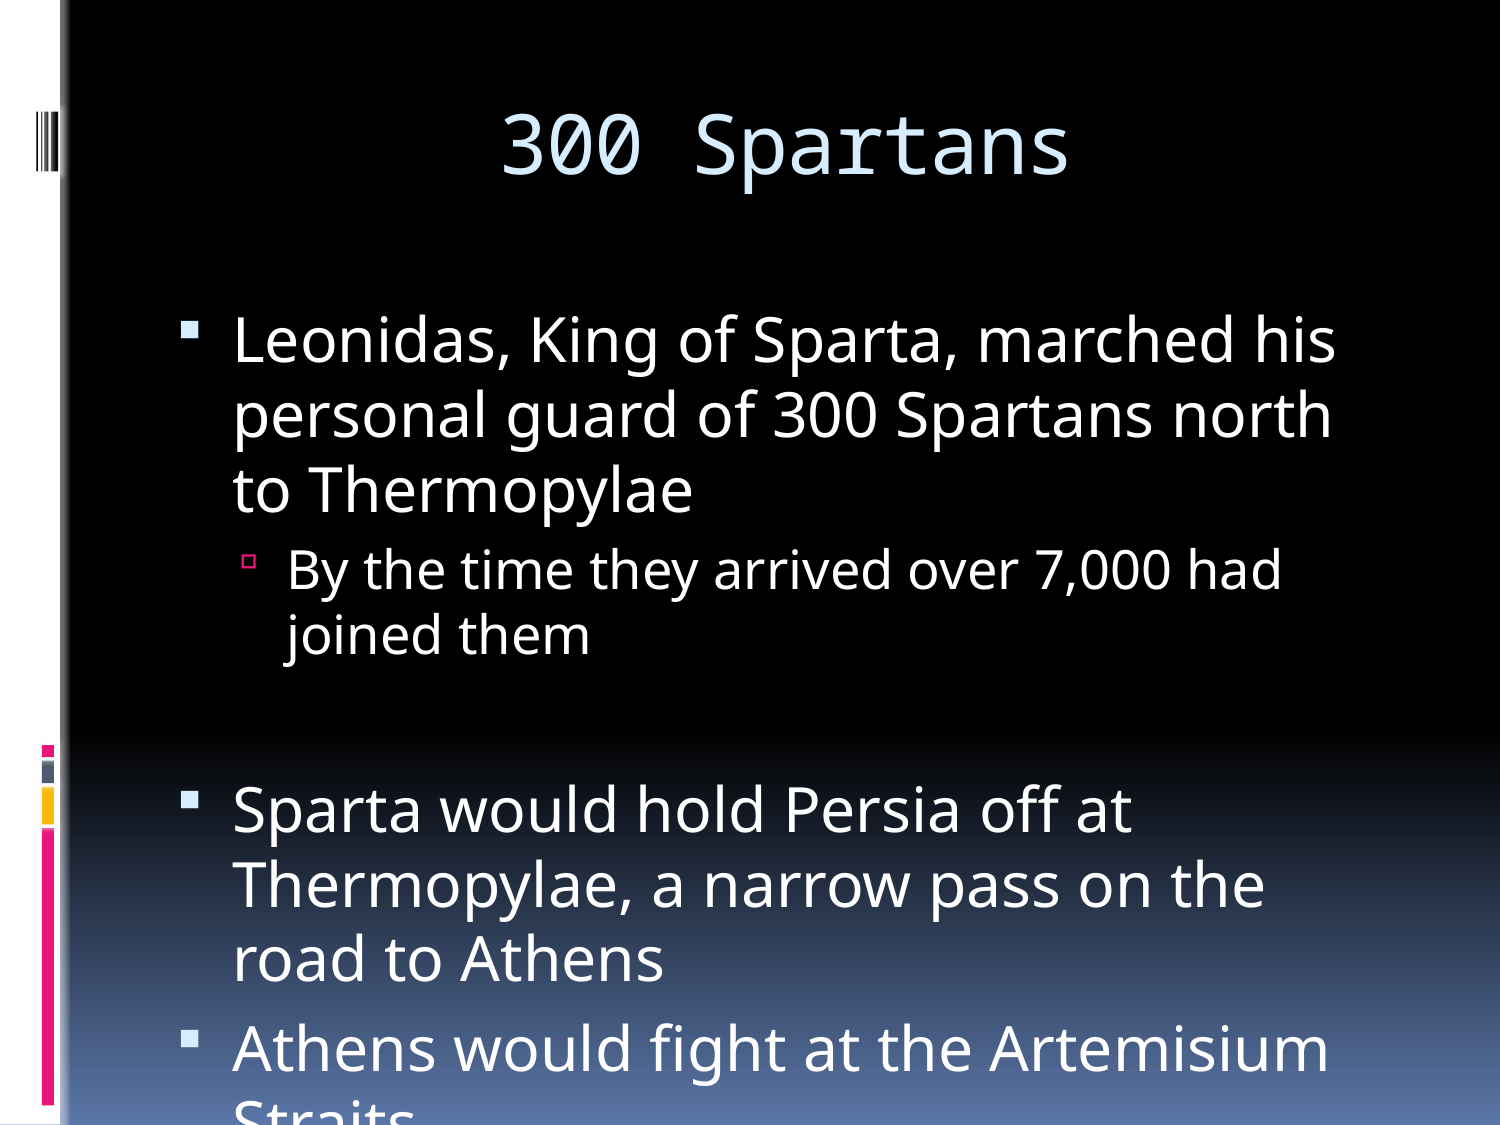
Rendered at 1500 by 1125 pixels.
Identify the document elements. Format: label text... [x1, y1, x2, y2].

list Leonidas, King of Sparta, marched his personal guard of 300 Spartans north to Thermopylae By the time they arrived over 7,000 had joined them Sparta would hold Persia off at Thermopylae, a narrow pass on the road to Athens Athens would fight at the Artemisium Straits [150, 292, 1425, 1043]
title 300 Spartans [150, 83, 1425, 234]
